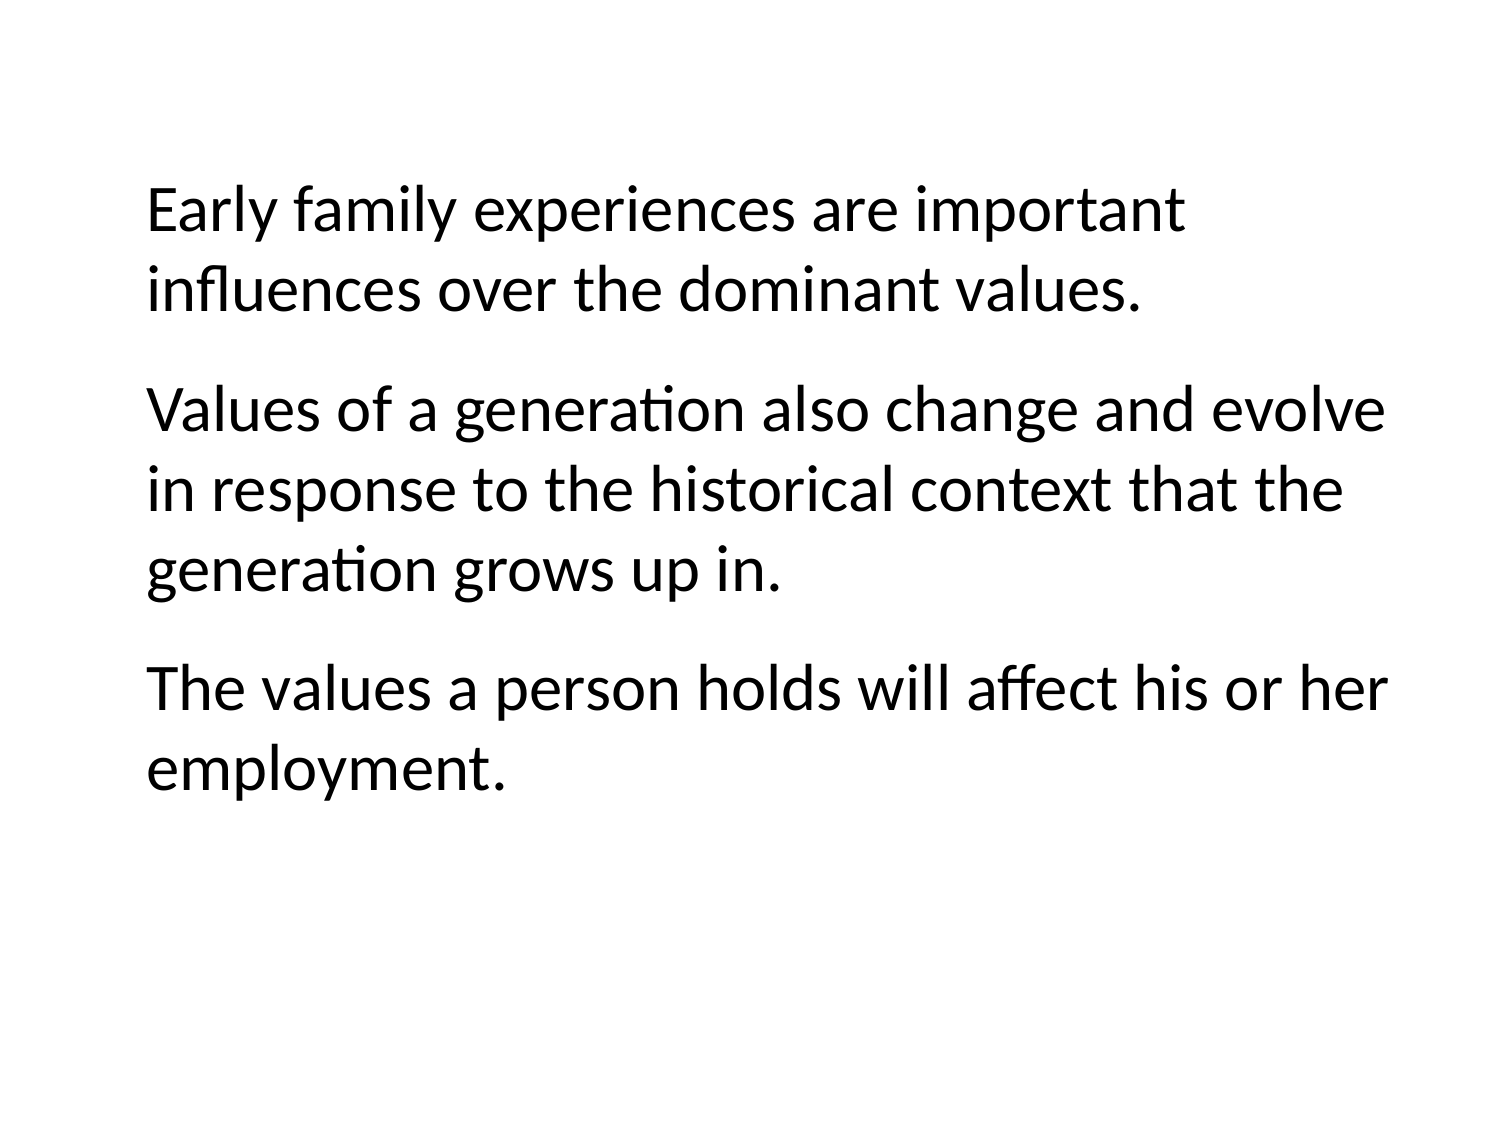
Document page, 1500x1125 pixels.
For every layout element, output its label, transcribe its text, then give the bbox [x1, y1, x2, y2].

list Early family experiences are important influences over the dominant values. Values of a generation also change and evolve in response to the historical context that the generation grows up in. The values a person holds will affect his or her employment. [75, 157, 1425, 1063]
